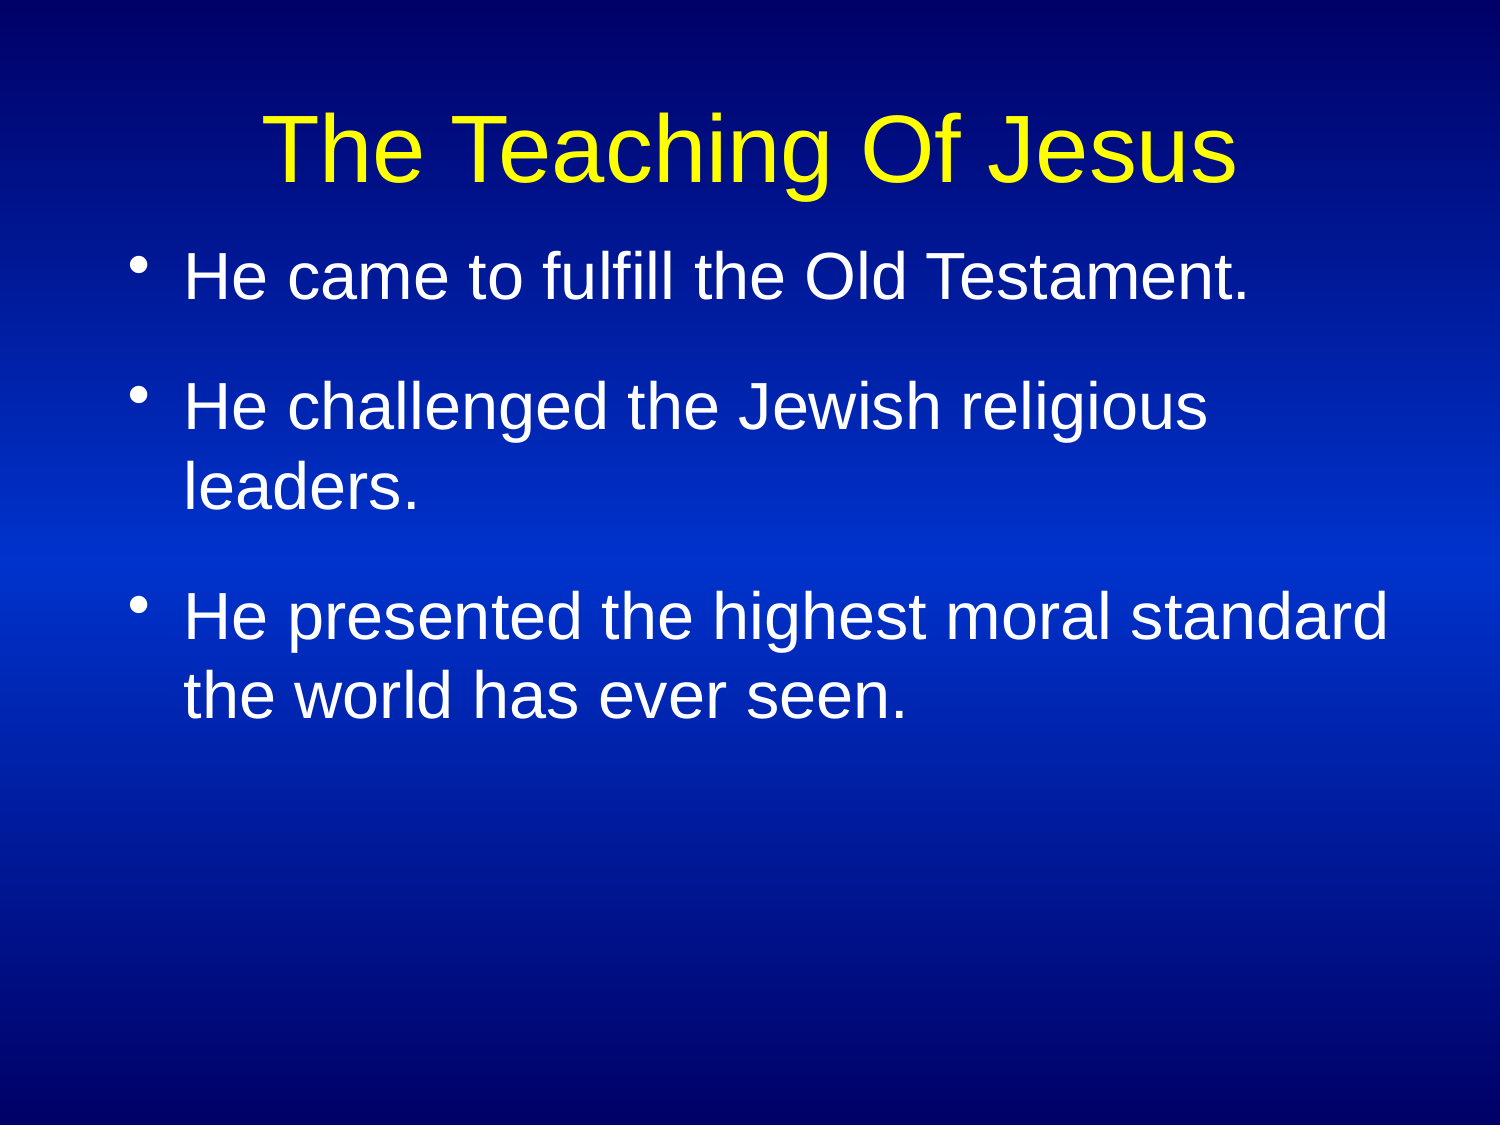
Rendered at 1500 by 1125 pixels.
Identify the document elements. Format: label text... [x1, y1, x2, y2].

title The Teaching Of Jesus [37, 50, 1463, 238]
list He came to fulfill the Old Testament. He challenged the Jewish religious leaders. He presented the highest moral standard the world has ever seen. [112, 224, 1463, 1038]
